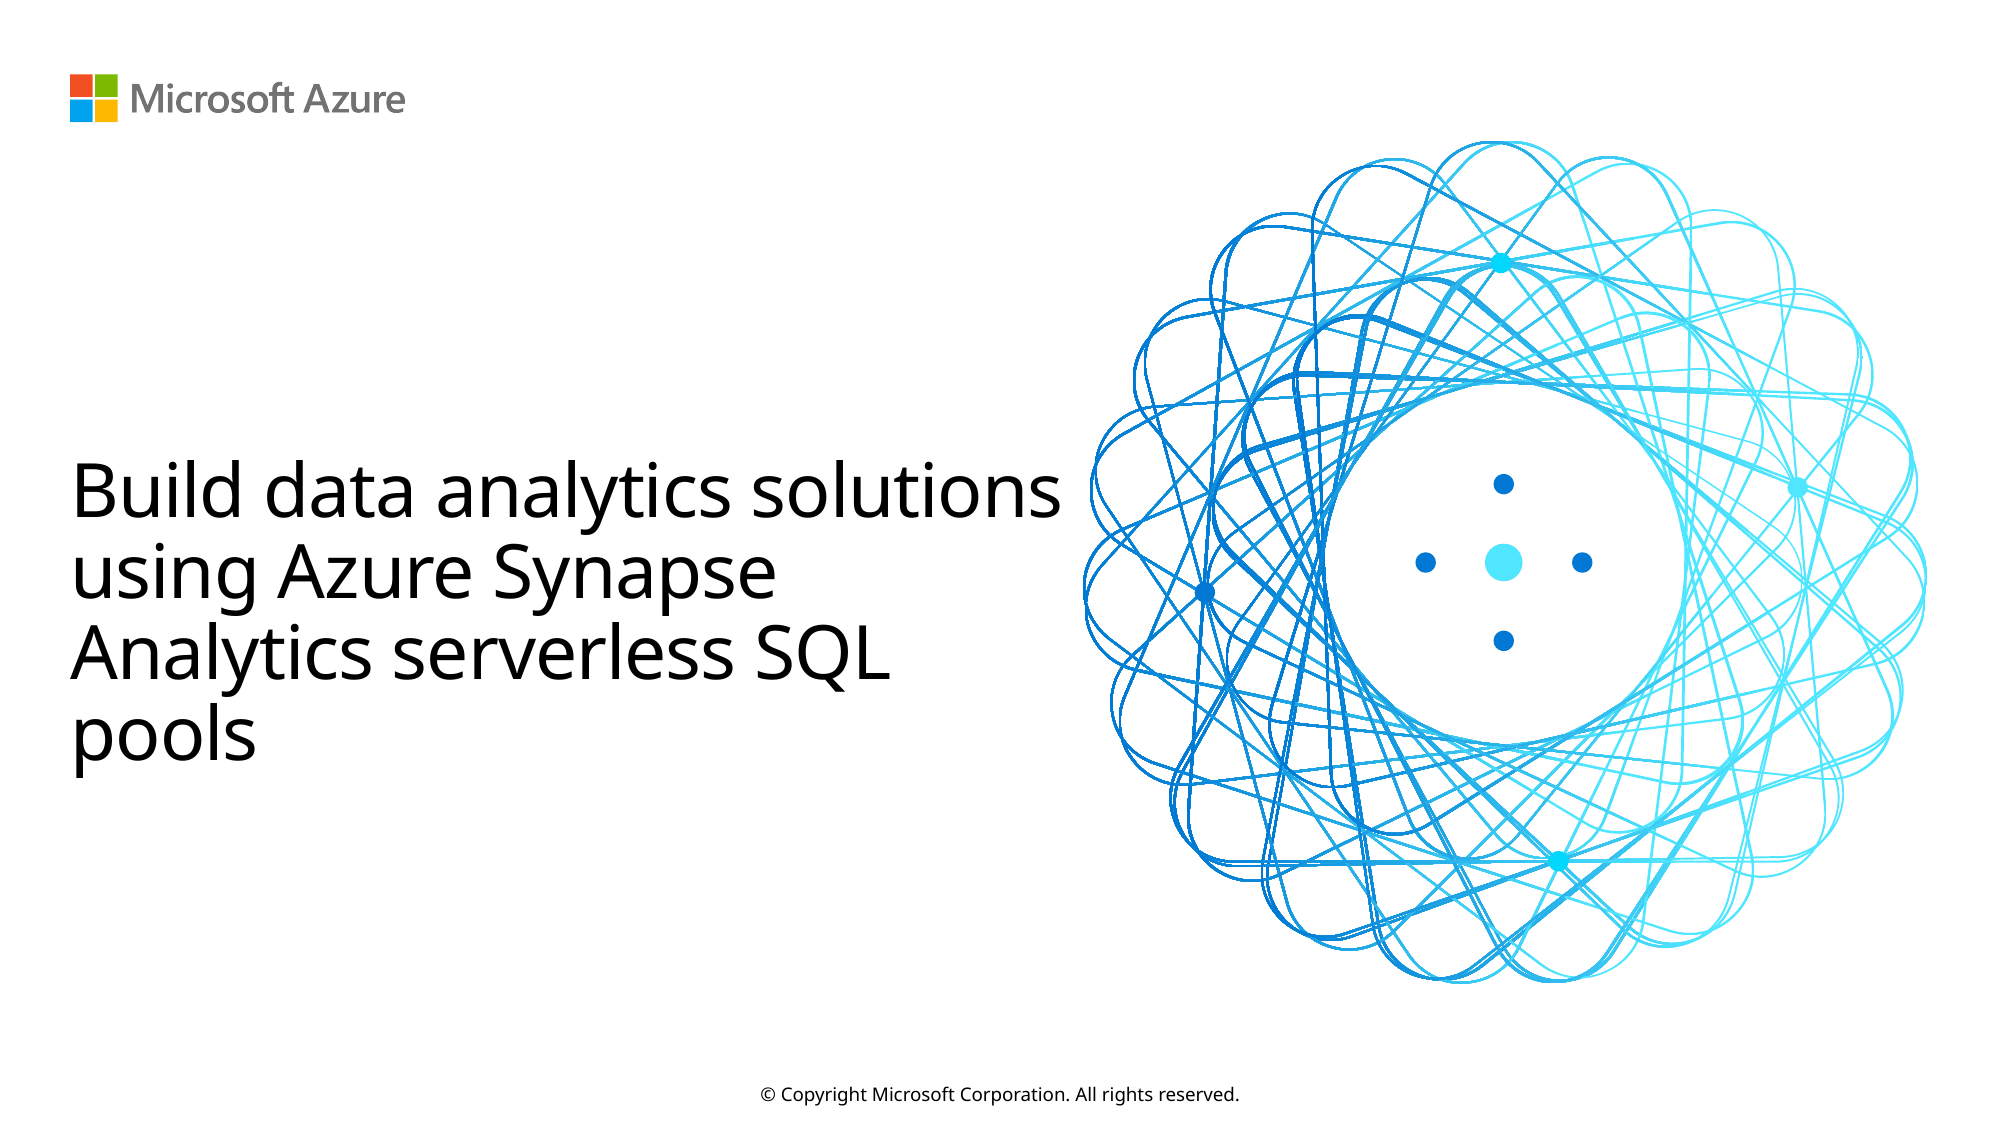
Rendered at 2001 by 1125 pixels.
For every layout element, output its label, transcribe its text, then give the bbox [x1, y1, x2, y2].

title Build data analytics solutions using Azure Synapse Analytics serverless SQL pools [70, 425, 1067, 807]
picture [22, 26, 455, 170]
